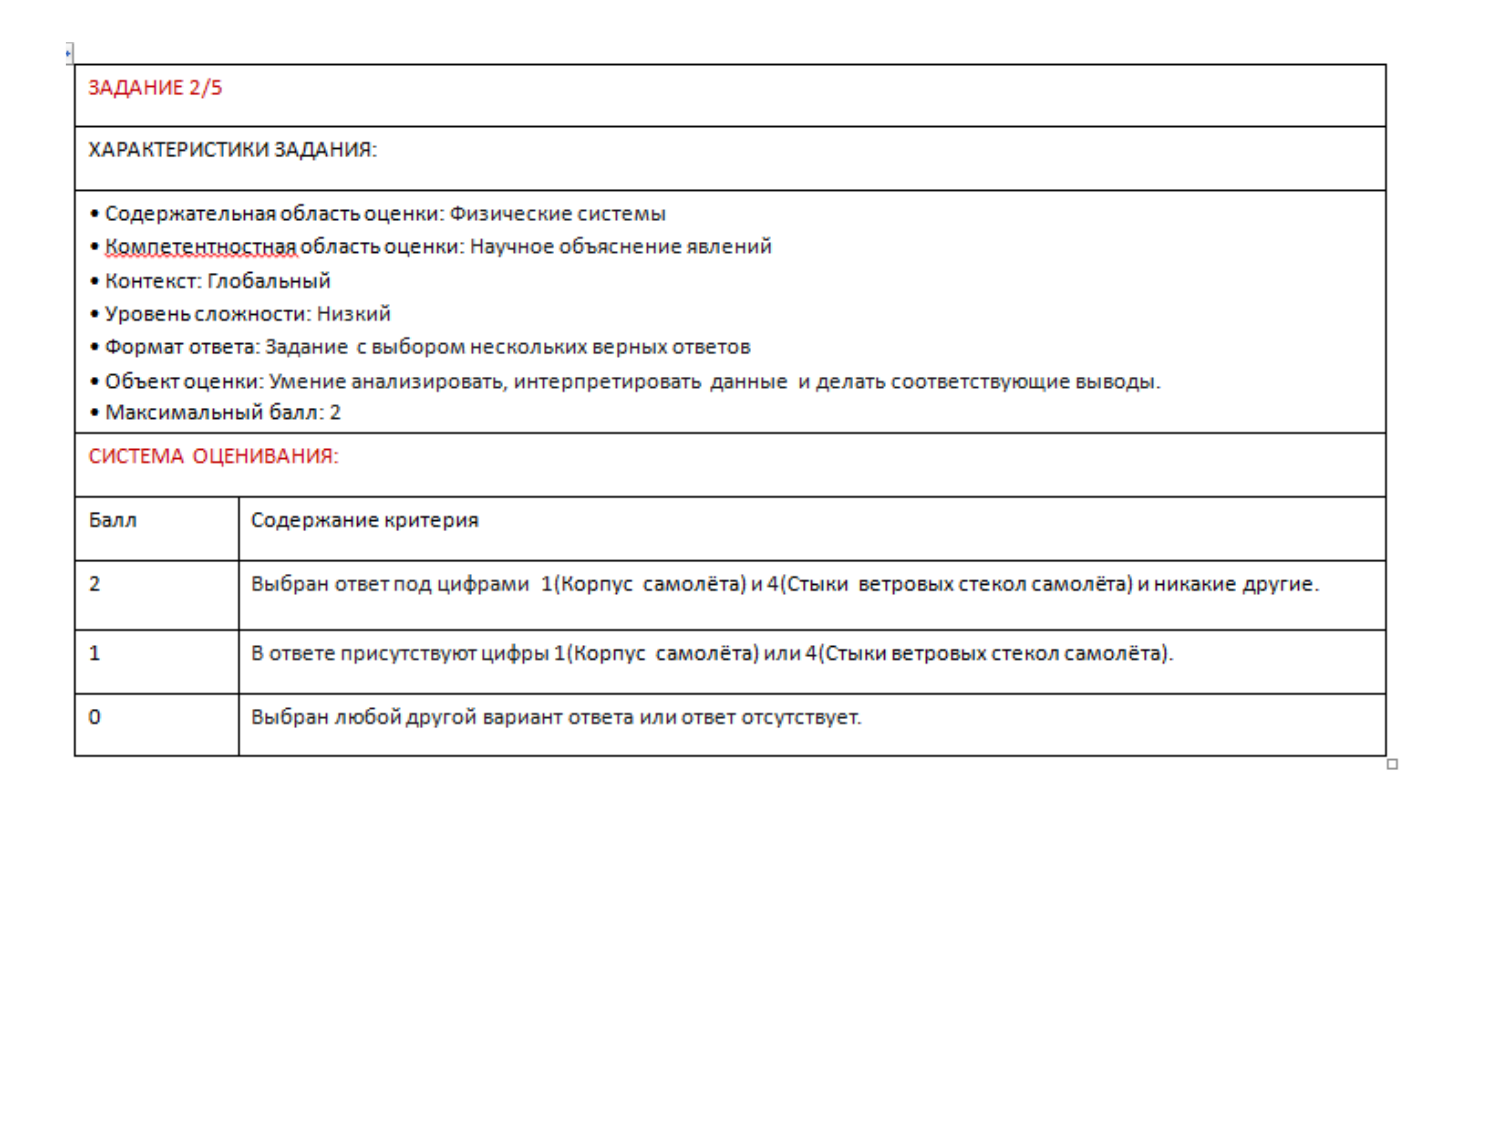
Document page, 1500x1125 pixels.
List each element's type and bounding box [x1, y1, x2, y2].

list [65, 42, 1430, 798]
